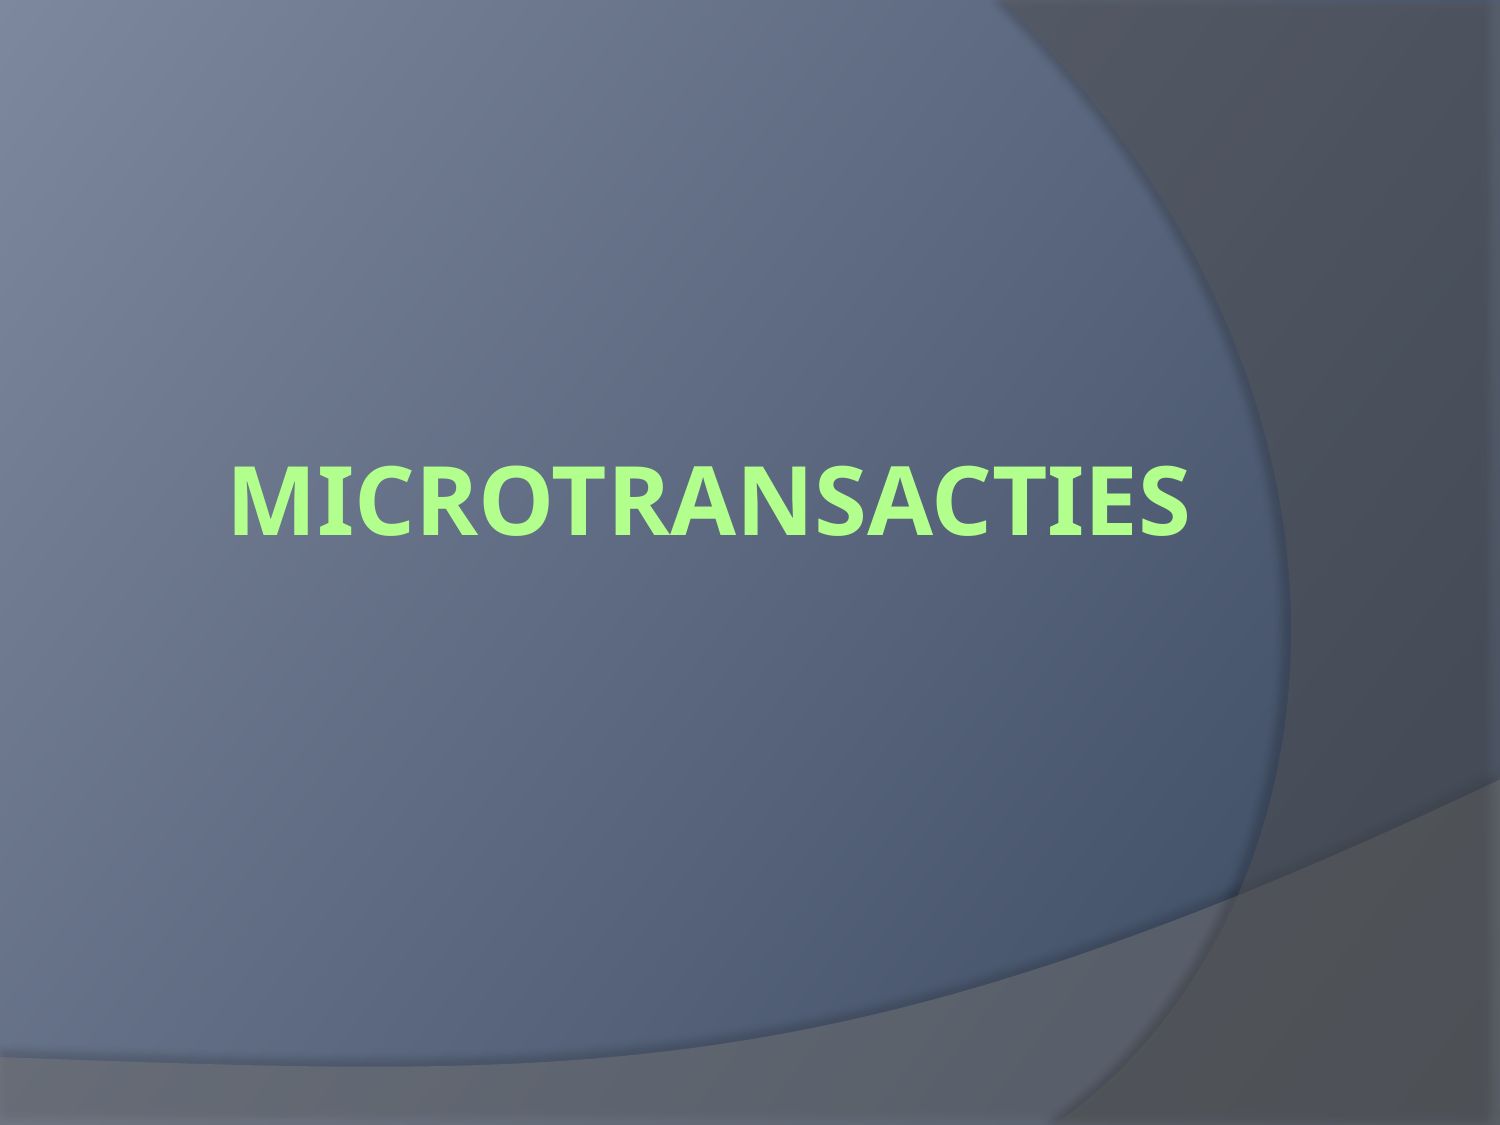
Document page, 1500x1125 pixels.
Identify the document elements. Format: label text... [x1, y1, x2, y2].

title Microtransacties [135, 432, 1199, 811]
